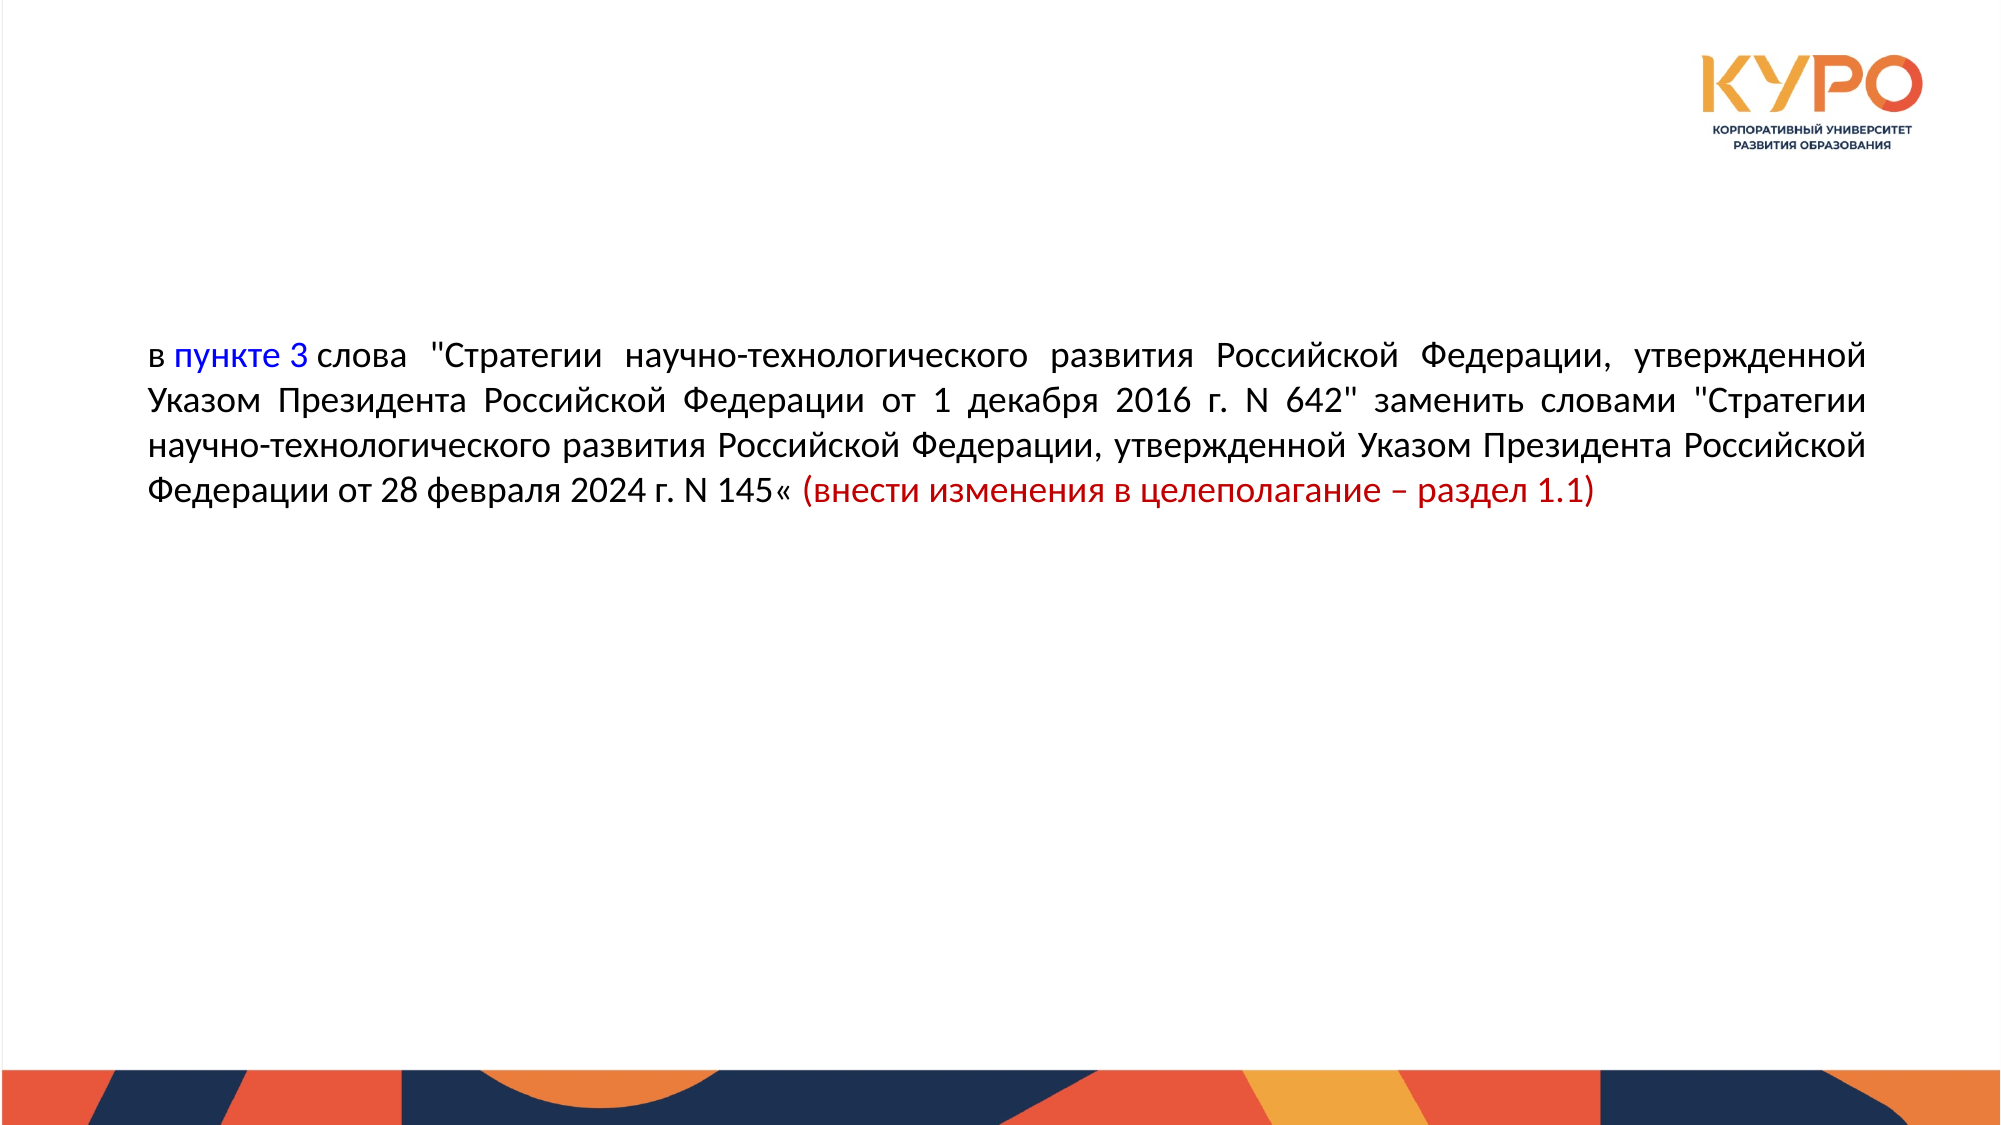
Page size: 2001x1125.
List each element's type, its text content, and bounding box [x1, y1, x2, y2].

text_box в пункте 3 слова "Стратегии научно-технологического развития Российской Федерации, утвержденной Указом Президента Российской Федерации от 1 декабря 2016 г. N 642" заменить словами "Стратегии научно-технологического развития Российской Федерации, утвержденной Указом Президента Российской Федерации от 28 февраля 2024 г. N 145« (внести изменения в целеполагание – раздел 1.1) [132, 322, 1883, 518]
picture [0, 0, 2001, 1125]
